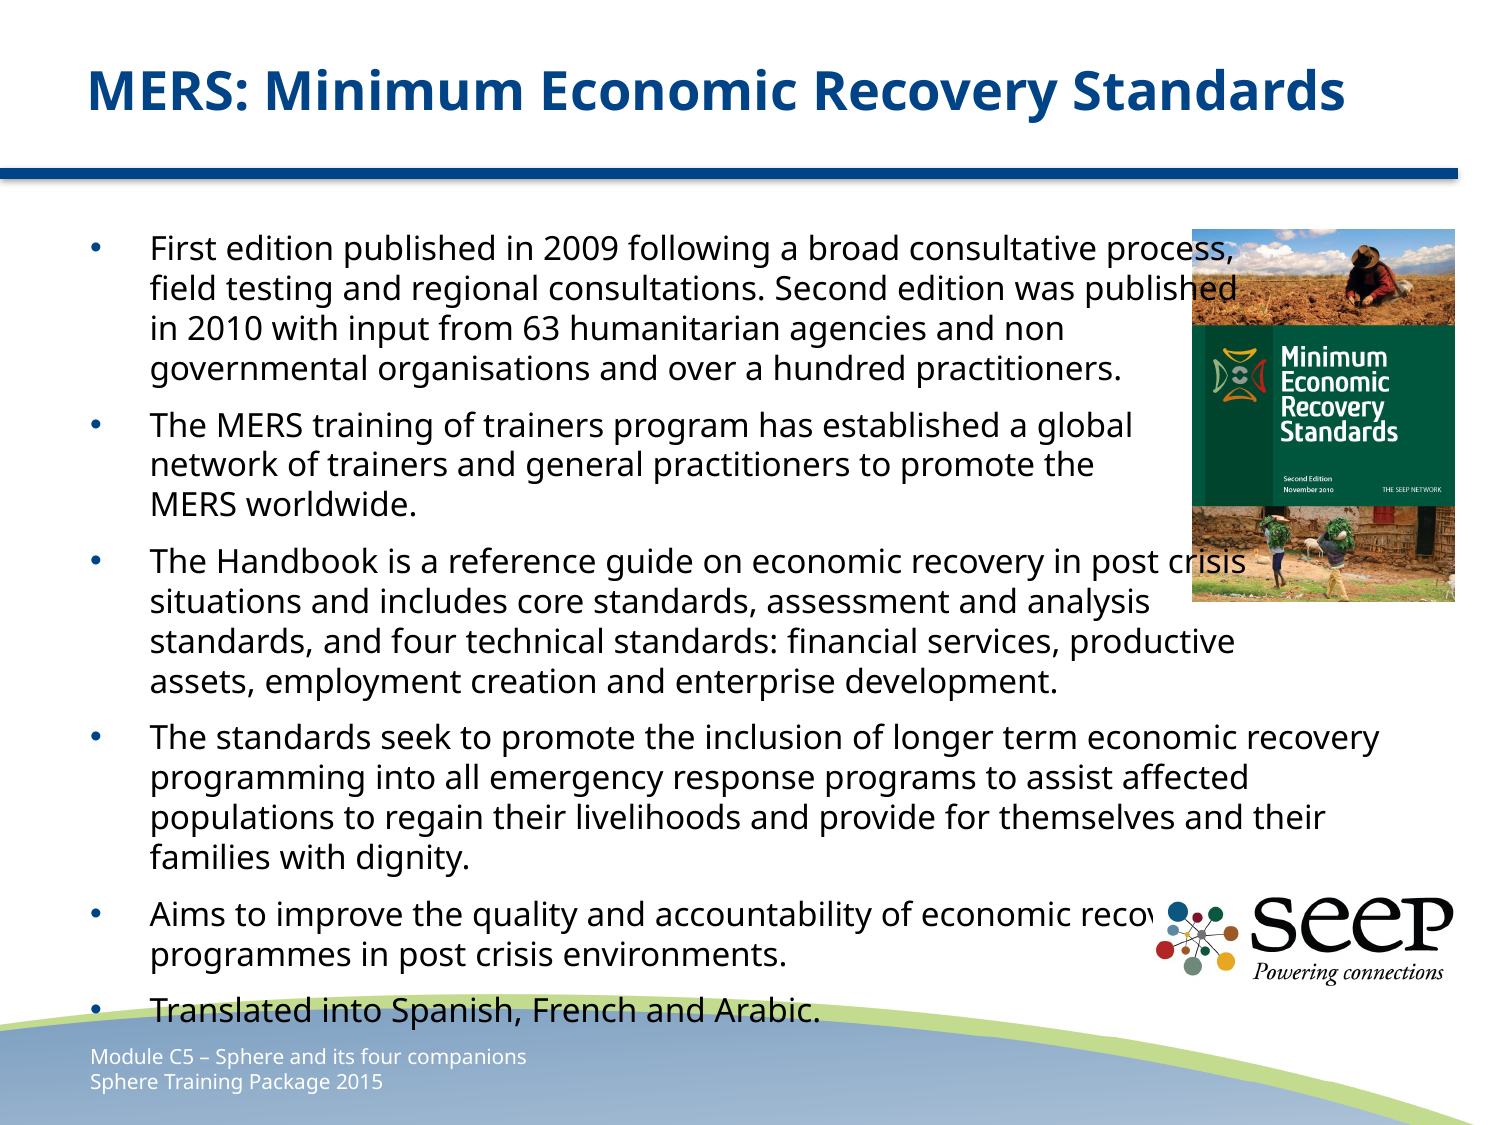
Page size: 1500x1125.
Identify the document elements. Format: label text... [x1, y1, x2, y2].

picture [0, 890, 1500, 1125]
picture [1191, 229, 1455, 602]
footer Module C5 – Sphere and its four companions Sphere Training Package 2015 [75, 1038, 1109, 1099]
title MERS: Minimum Economic Recovery Standards [75, 0, 1425, 178]
list First edition published in 2009 following a broad consultative process, field testing and regional consultations. Second edition was published in 2010 with input from 63 humanitarian agencies and non governmental organisations and over a hundred practitioners. The MERS training of trainers program has established a global network of trainers and general practitioners to promote the MERS worldwide. The Handbook is a reference guide on economic recovery in post crisis situations and includes core standards, assessment and analysis standards, and four technical standards: financial services, productive assets, employment creation and enterprise development. The standards seek to promote the inclusion of longer term economic recovery programming into all emergency response programs to assist affected populations to regain their livelihoods and provide for themselves and their families with dignity. Aims to improve the quality and accountability of economic recovery programmes in post crisis environments. Translated into Spanish, French and Arabic. [75, 219, 1425, 1005]
